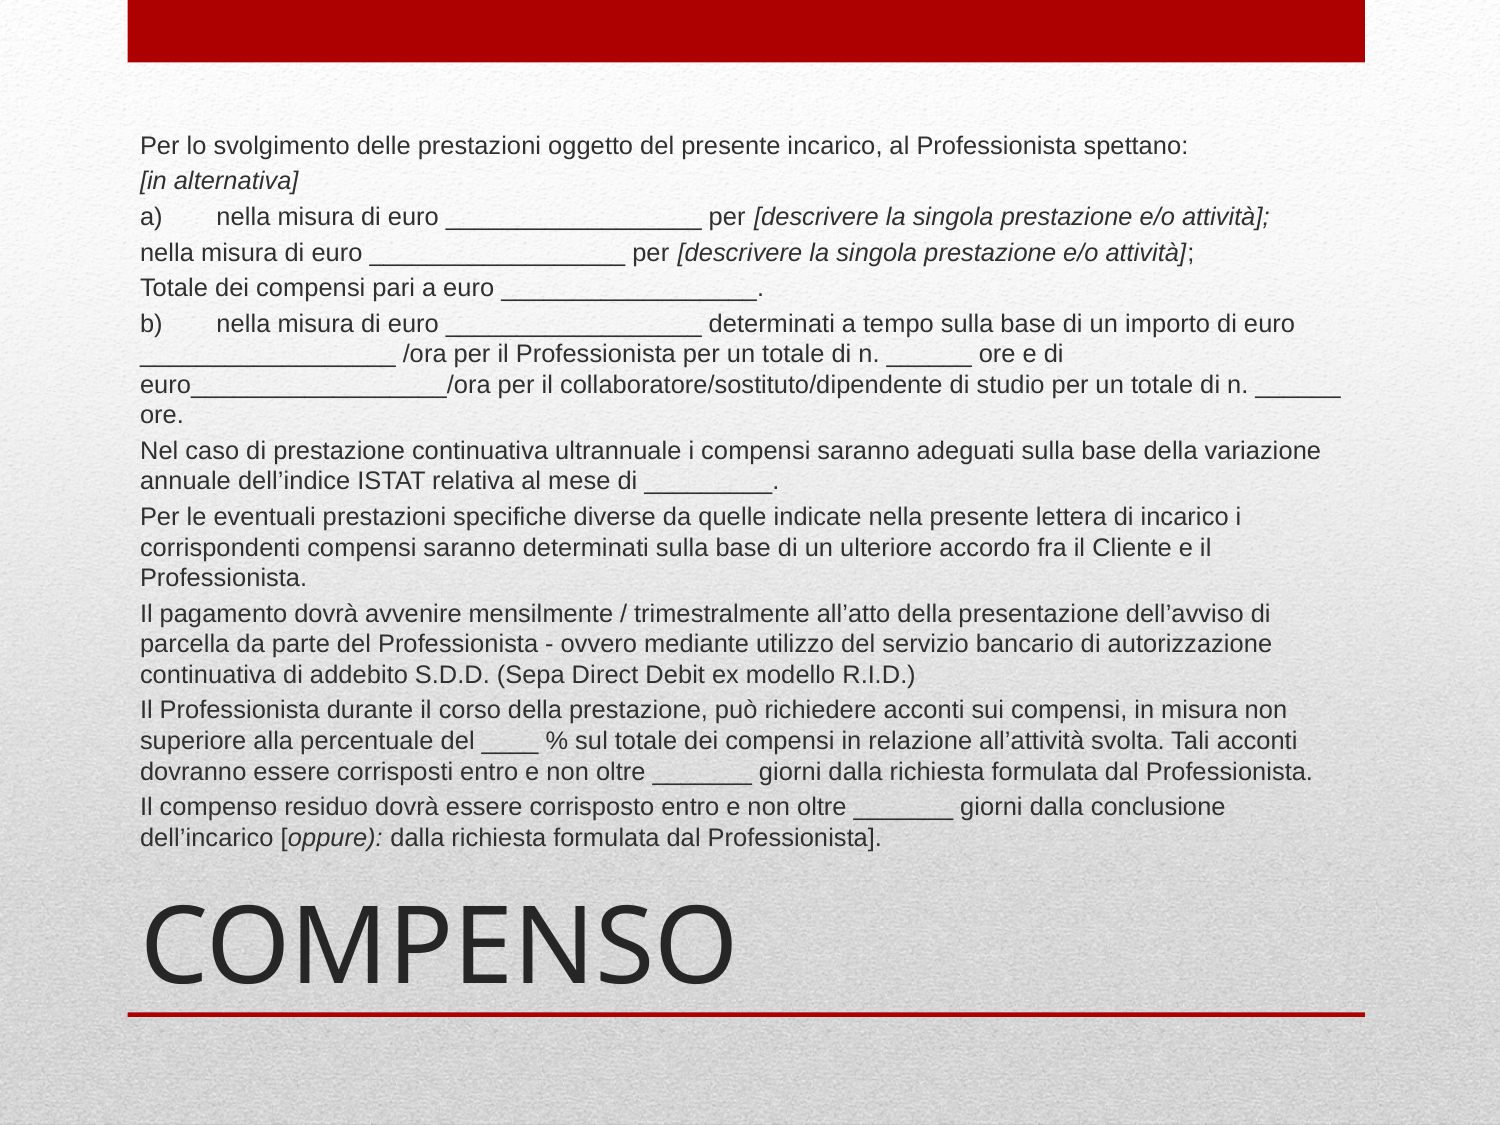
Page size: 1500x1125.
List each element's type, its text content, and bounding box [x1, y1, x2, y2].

list Per lo svolgimento delle prestazioni oggetto del presente incarico, al Professionista spettano: [in alternativa] a) nella misura di euro __________________ per [descrivere la singola prestazione e/o attività]; nella misura di euro __________________ per [descrivere la singola prestazione e/o attività]; Totale dei compensi pari a euro __________________. b) nella misura di euro __________________ determinati a tempo sulla base di un importo di euro __________________ /ora per il Professionista per un totale di n. ______ ore e di euro__________________/ora per il collaboratore/sostituto/dipendente di studio per un totale di n. ______ ore. Nel caso di prestazione continuativa ultrannuale i compensi saranno adeguati sulla base della variazione annuale dell’indice ISTAT relativa al mese di _________. Per le eventuali prestazioni specifiche diverse da quelle indicate nella presente lettera di incarico i corrispondenti compensi saranno determinati sulla base di un ulteriore accordo fra il Cliente e il Professionista. Il pagamento dovrà avvenire mensilmente / trimestralmente all’atto della presentazione dell’avviso di parcella da parte del Professionista - ovvero mediante utilizzo del servizio bancario di autorizzazione continuativa di addebito S.D.D. (Sepa Direct Debit ex modello R.I.D.) Il Professionista durante il corso della prestazione, può richiedere acconti sui compensi, in misura non superiore alla percentuale del ____ % sul totale dei compensi in relazione all’attività svolta. Tali acconti dovranno essere corrisposti entro e non oltre _______ giorni dalla richiesta formulata dal Professionista. Il compenso residuo dovrà essere corrisposto entro e non oltre _______ giorni dalla conclusione dell’incarico [oppure): dalla richiesta formulata dal Professionista]. [125, 112, 1363, 868]
title COMPENSO [125, 868, 1238, 1013]
